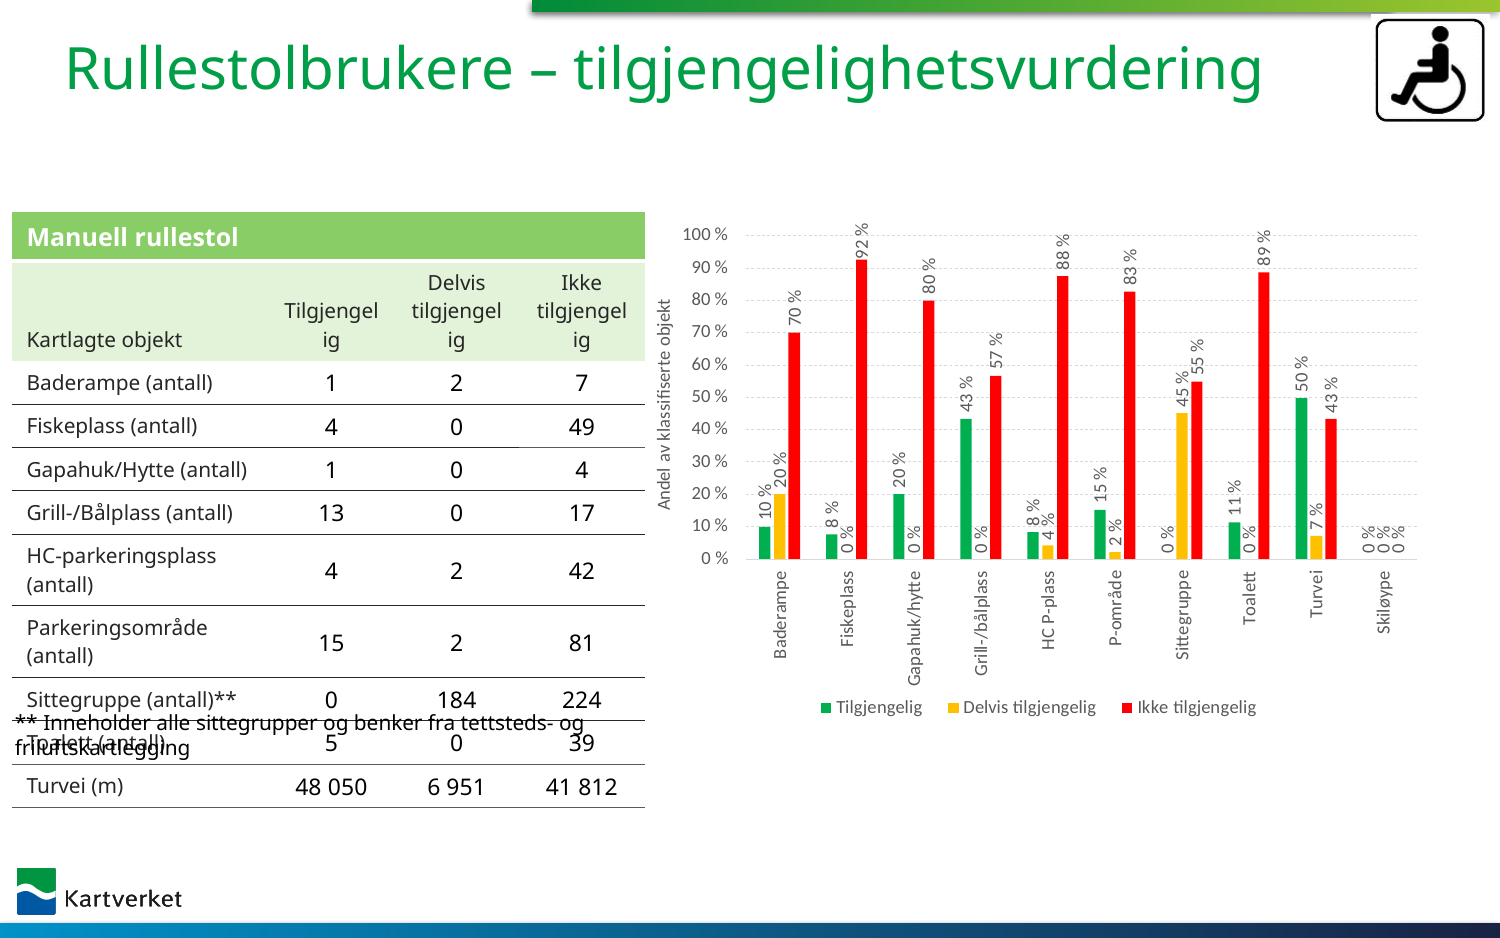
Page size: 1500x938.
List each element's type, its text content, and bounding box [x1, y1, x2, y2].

table_cell 17 [519, 491, 638, 534]
table_cell Sittegruppe (antall)** [12, 678, 269, 702]
table_cell 15 [269, 606, 394, 677]
table_cell 0 [394, 491, 519, 534]
table_cell 2 [394, 361, 519, 404]
table_cell 2 [394, 535, 519, 605]
table_cell 81 [519, 606, 638, 677]
table_cell Turvei (m) [12, 768, 269, 807]
table_cell 0 [394, 405, 519, 447]
table_cell 13 [269, 491, 394, 534]
text_box ** Inneholder alle sittegrupper og benker fra tettsteds- og friluftskartlegging [0, 702, 745, 768]
table_cell Fiskeplass (antall) [12, 405, 269, 447]
table_cell Parkeringsområde (antall) [12, 606, 269, 677]
table_cell Baderampe (antall) [12, 361, 269, 404]
table_cell 7 [519, 361, 638, 404]
table_header Manuell rullestol [12, 212, 645, 259]
table_cell 0 [269, 678, 394, 702]
table_cell 4 [269, 535, 394, 605]
table_cell 224 [519, 678, 638, 702]
table_cell 4 [269, 405, 394, 447]
table_cell Kartlagte objekt [12, 263, 269, 361]
table_cell 42 [519, 535, 638, 605]
table_cell 6 951 [394, 768, 519, 807]
table_cell 41 812 [519, 768, 645, 807]
table_cell Tilgjengelig [269, 263, 394, 361]
table_cell Delvis tilgjengelig [394, 263, 519, 361]
table_cell 184 [394, 678, 519, 702]
table_cell Grill-/Bålplass (antall) [12, 491, 269, 534]
table_cell 0 [394, 448, 519, 490]
table_cell 48 050 [269, 768, 394, 807]
picture [1371, 13, 1491, 127]
table_cell Ikke tilgjengelig [519, 263, 638, 361]
table_cell HC-parkeringsplass (antall) [12, 535, 269, 605]
table_cell 1 [269, 361, 394, 404]
table_cell 2 [394, 606, 519, 677]
table_cell Gapahuk/Hytte (antall) [12, 448, 269, 490]
text_box Rullestolbrukere – tilgjengelighetsvurdering [49, 12, 1372, 109]
table_cell 4 [519, 448, 638, 490]
table_cell 1 [269, 448, 394, 490]
table_cell 49 [519, 405, 638, 447]
picture [643, 218, 1427, 728]
